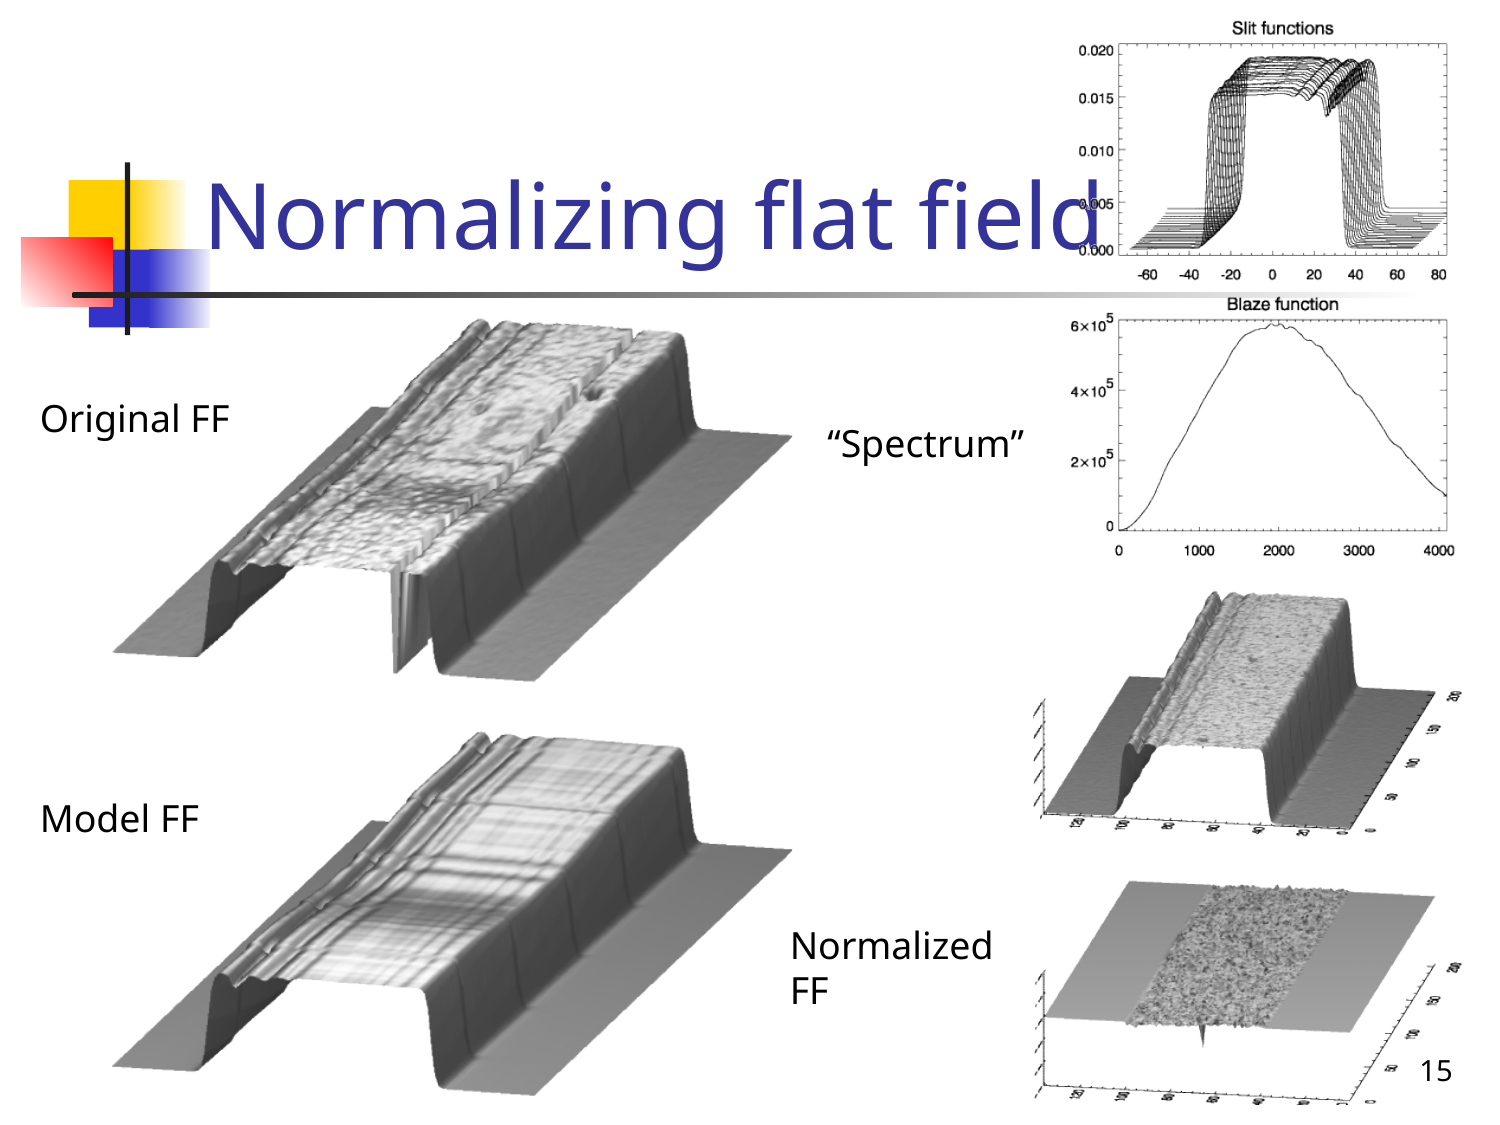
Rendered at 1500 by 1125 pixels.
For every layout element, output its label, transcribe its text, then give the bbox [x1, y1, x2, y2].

text_box “Spectrum” [812, 412, 1028, 473]
text_box Model FF [24, 787, 107, 848]
text_box Normalized FF [804, 914, 1028, 1020]
picture [1033, 16, 1463, 1105]
title Normalizing flat field [188, 35, 1028, 275]
text_box Original FF [24, 387, 107, 448]
picture [112, 312, 800, 1101]
